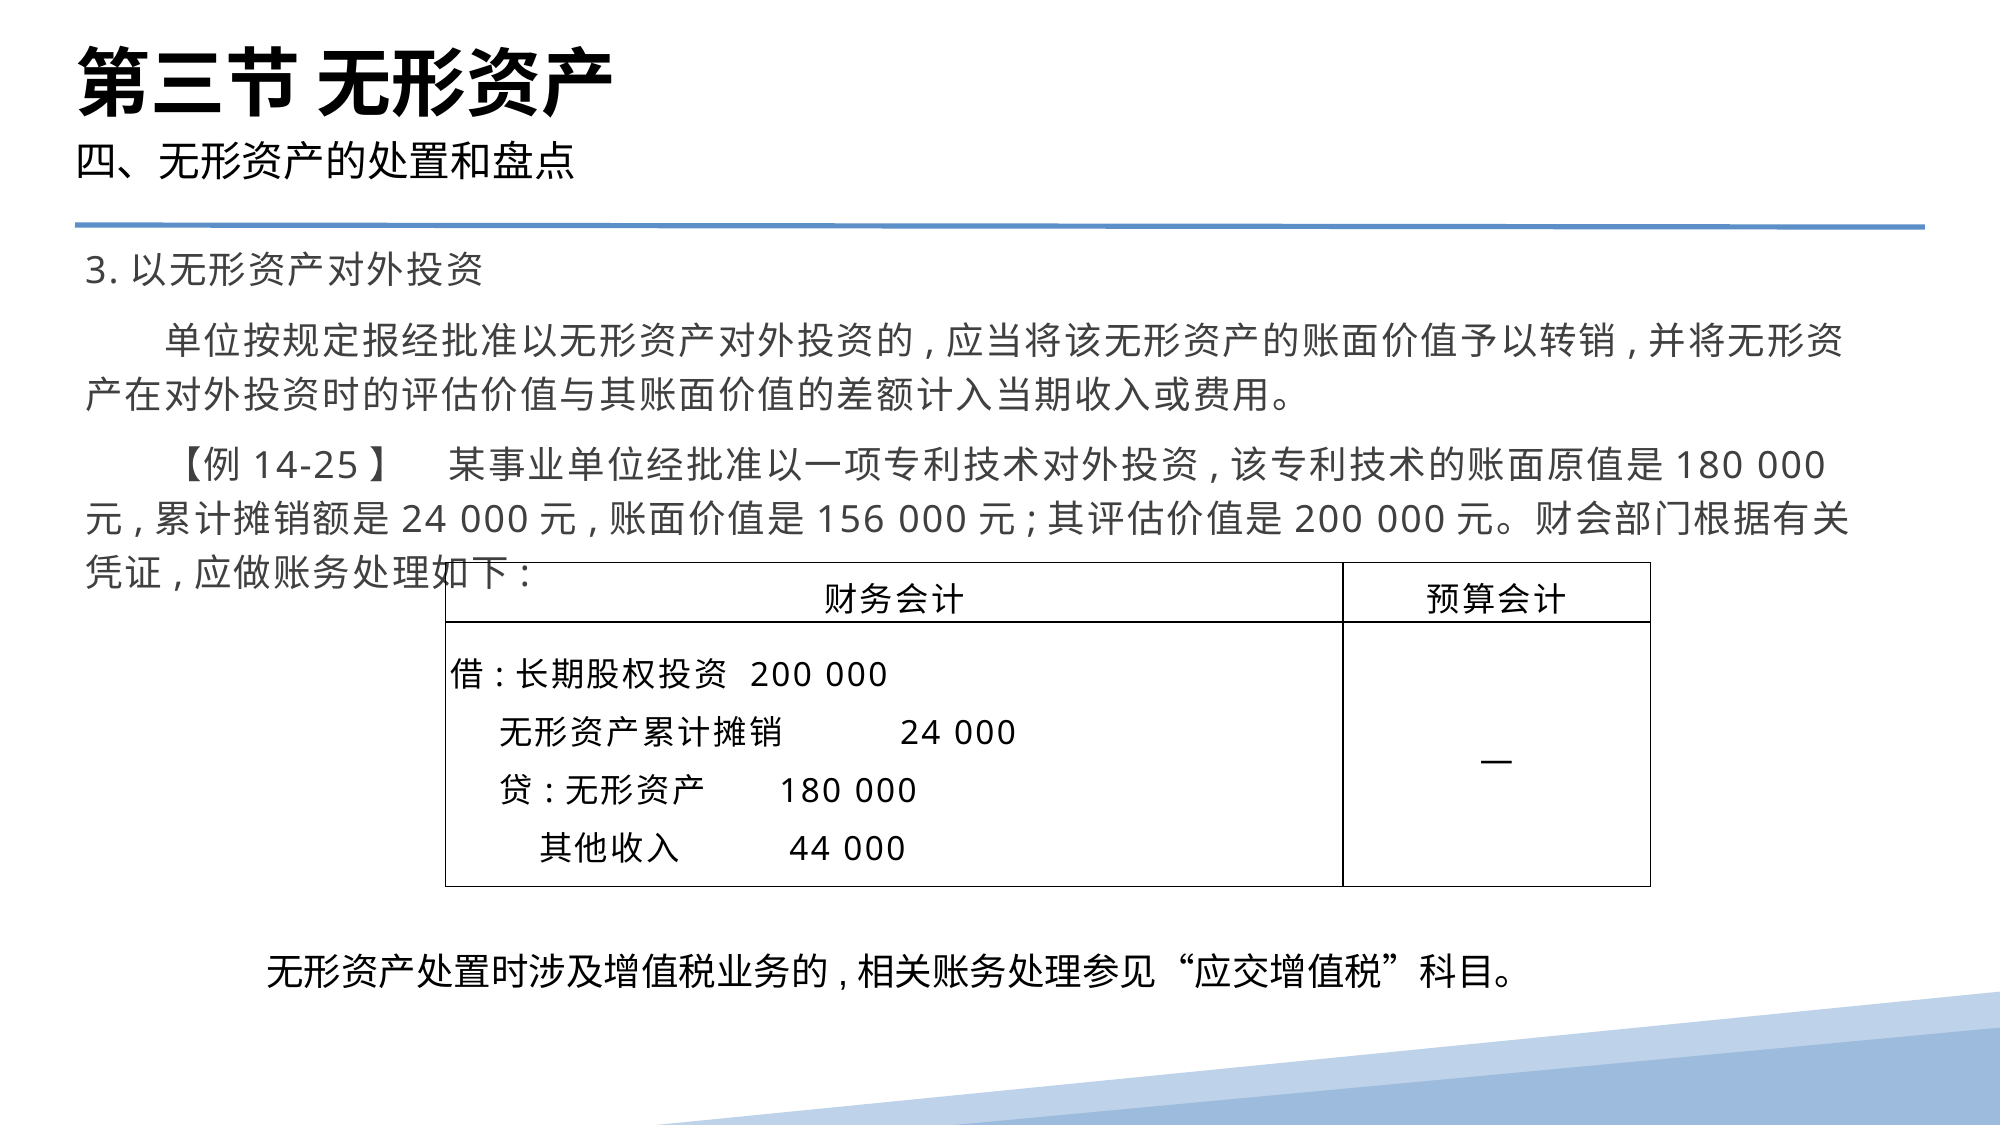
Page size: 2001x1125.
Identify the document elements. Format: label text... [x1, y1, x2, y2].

text_box 四、无形资产的处置和盘点 [75, 124, 1925, 200]
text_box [656, 991, 2000, 1125]
table_cell 借:长期股权投资 200 000 无形资产累计摊销 24 000 贷:无形资产 180 000 其他收入 44 000 [446, 623, 1342, 886]
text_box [74, 224, 1925, 228]
table_header 预算会计 [1344, 563, 1650, 621]
text_box 第三节 无形资产 [75, 24, 1925, 124]
table_header 财务会计 [446, 563, 1342, 621]
table_cell — [1344, 623, 1650, 886]
text_box 3.以无形资产对外投资 单位按规定报经批准以无形资产对外投资的,应当将该无形资产的账面价值予以转销,并将无形资产在对外投资时的评估价值与其账面价值的差额计入当期收入或费用。 【例14-25】 某事业单位经批准以一项专利技术对外投资,该专利技术的账面原值是180 000元,累计摊销额是24 000元,账面价值是156 000元;其评估价值是200 000元。财会部门根据有关凭证,应做账务处理如下: [74, 228, 1881, 607]
text_box 无形资产处置时涉及增值税业务的,相关账务处理参见“应交增值税”科目。 [251, 918, 1709, 1064]
